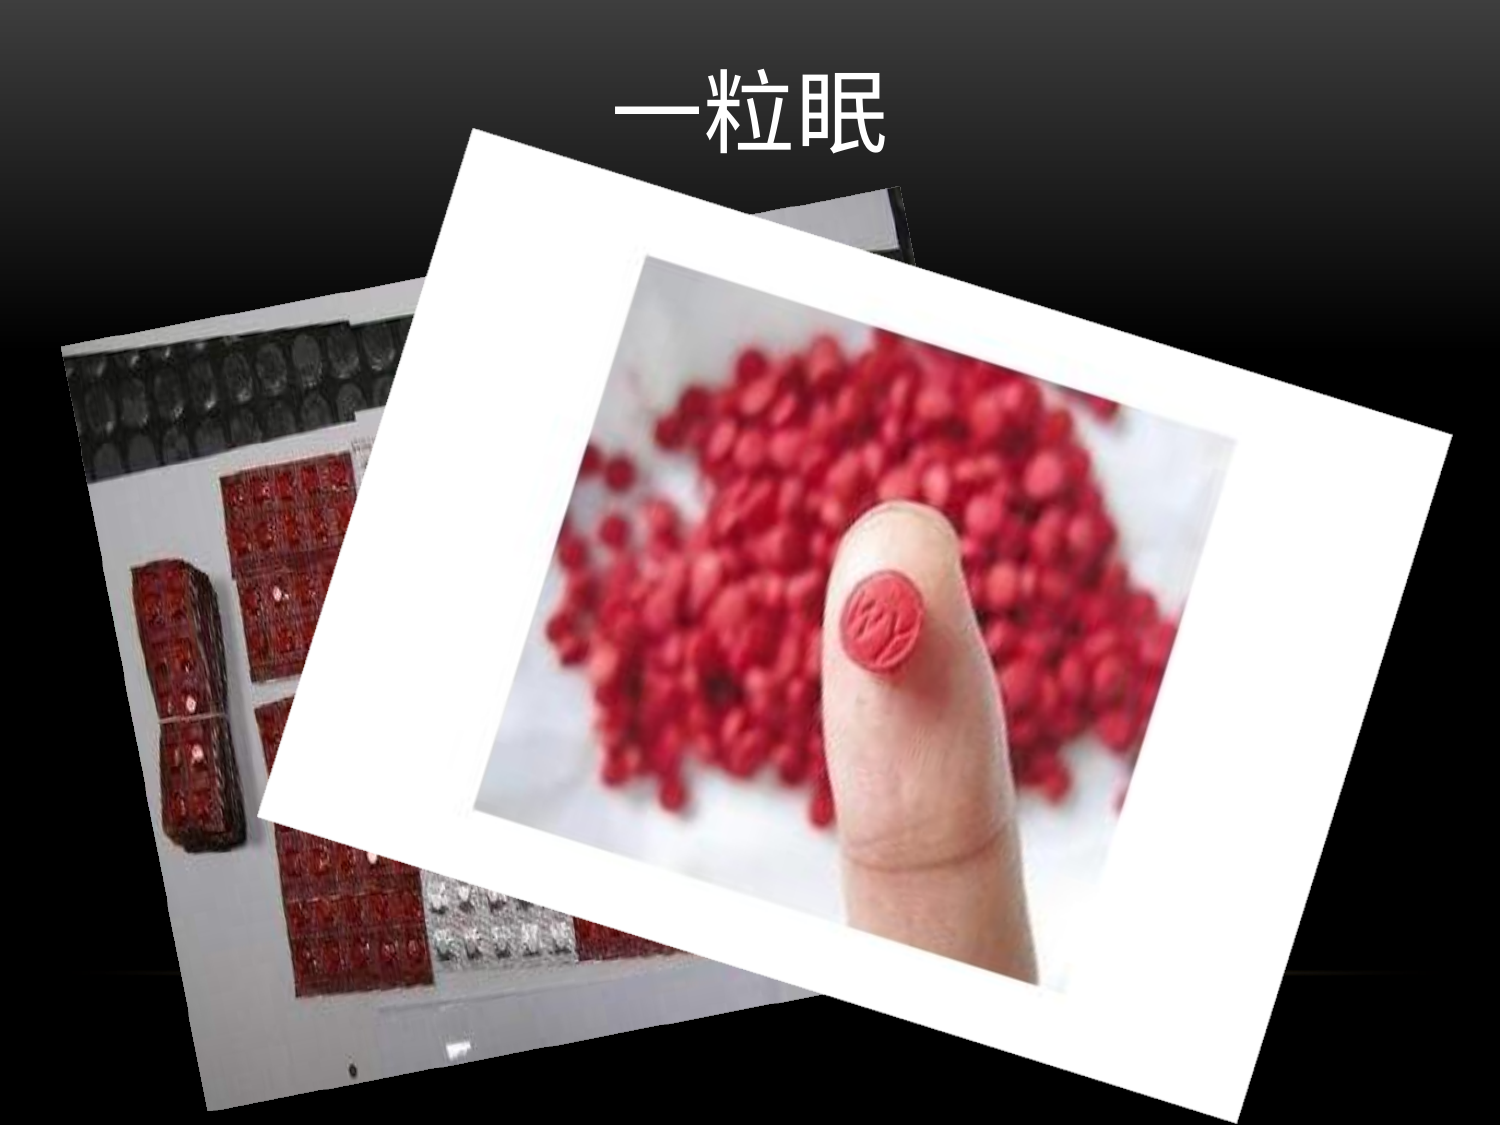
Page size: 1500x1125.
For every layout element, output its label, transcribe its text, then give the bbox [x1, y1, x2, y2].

picture [0, 0, 1500, 1125]
title 一粒眠 [99, 45, 1400, 173]
